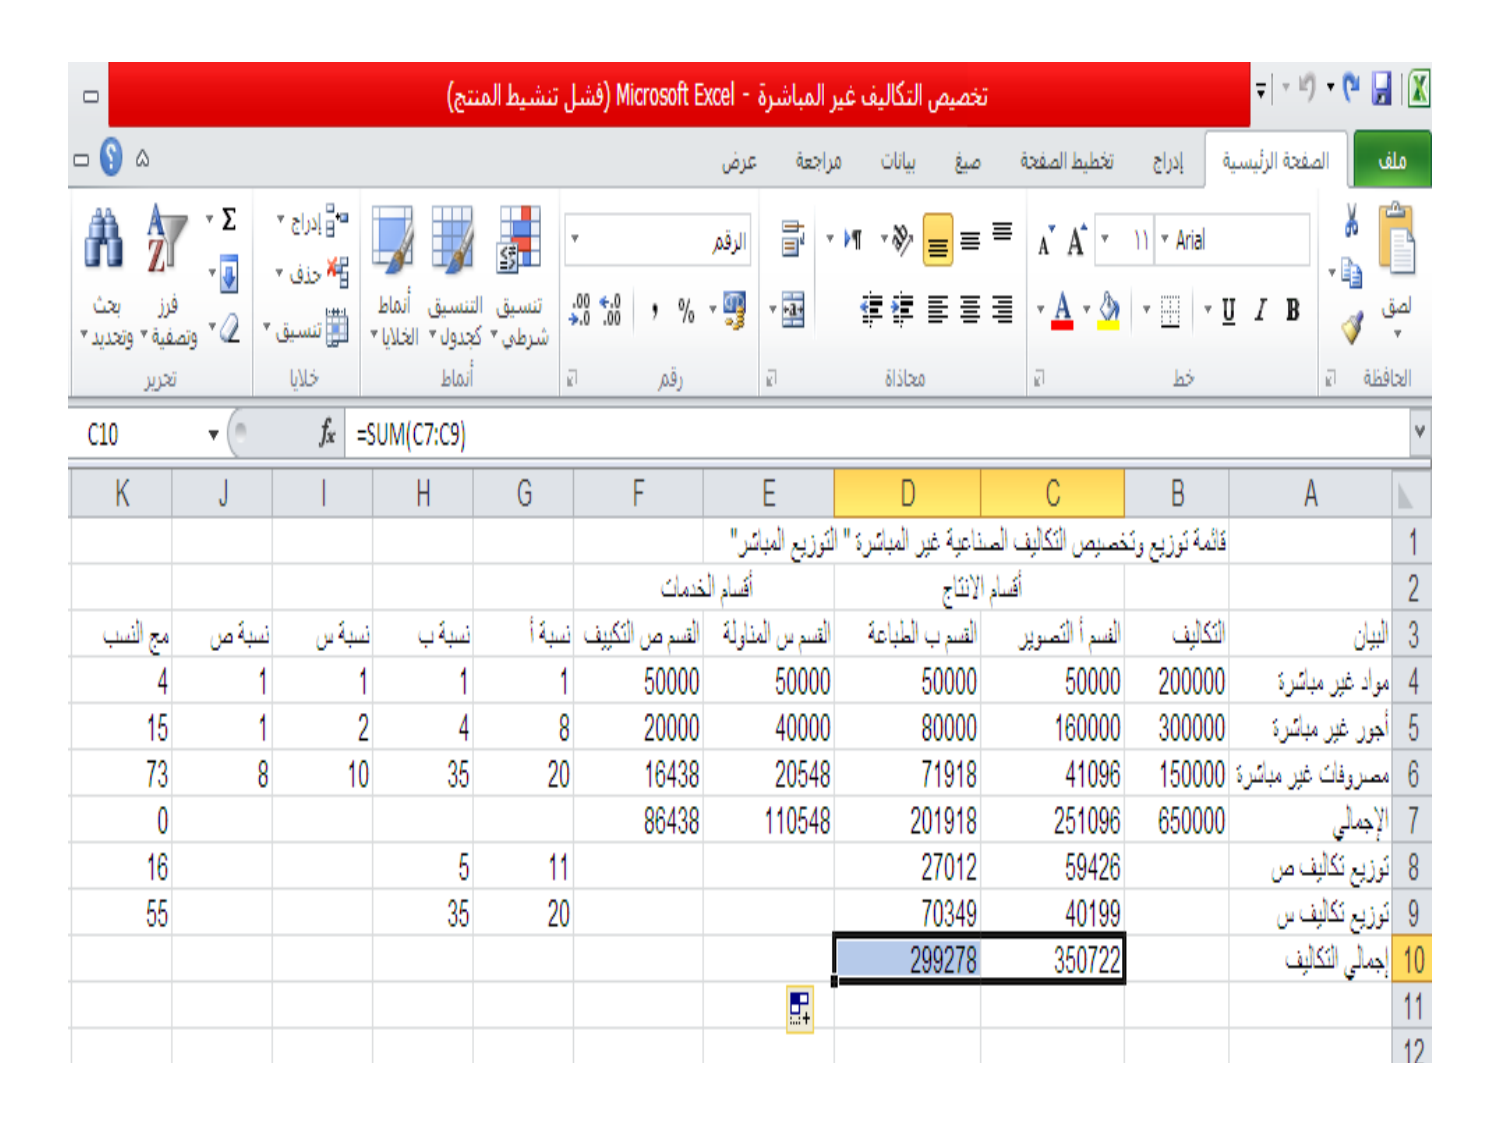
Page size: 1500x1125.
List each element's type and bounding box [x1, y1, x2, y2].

picture [67, 62, 1433, 1063]
